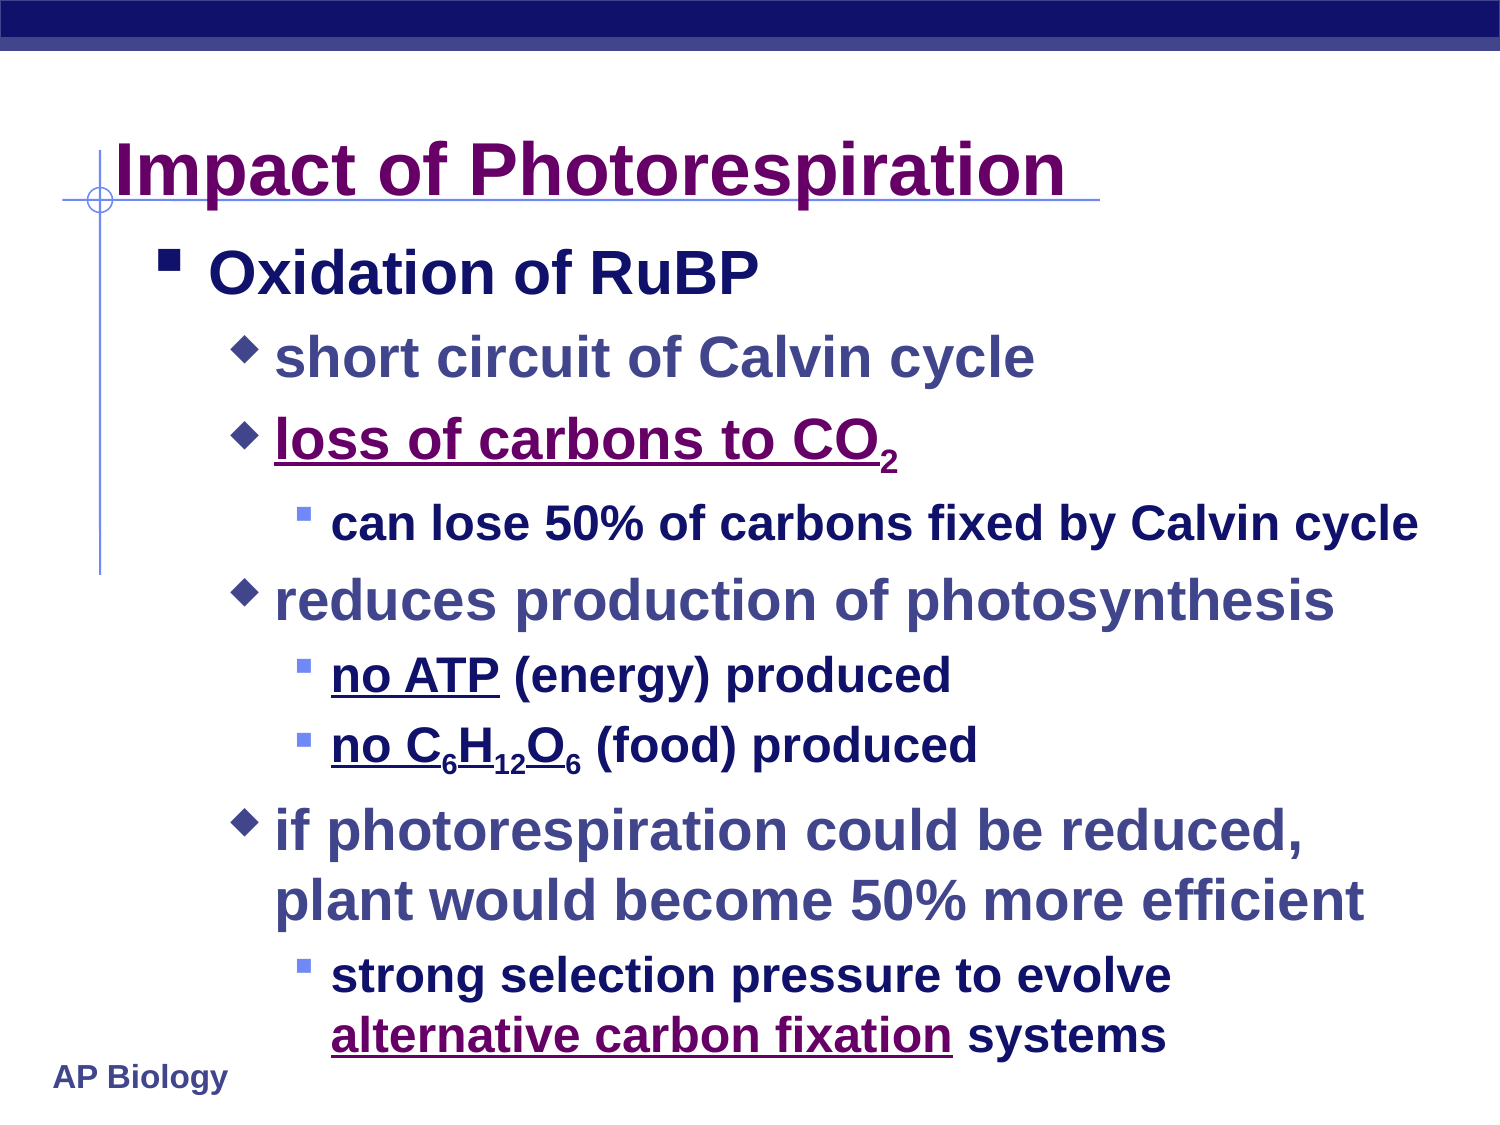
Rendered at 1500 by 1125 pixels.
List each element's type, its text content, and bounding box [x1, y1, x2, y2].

title Impact of Photorespiration [99, 112, 1376, 238]
list Oxidation of RuBP short circuit of Calvin cycle loss of carbons to CO2 can lose 50% of carbons fixed by Calvin cycle reduces production of photosynthesis no ATP (energy) produced no C6H12O6 (food) produced if photorespiration could be reduced, plant would become 50% more efficient strong selection pressure to evolve alternative carbon fixation systems [137, 224, 1451, 1088]
